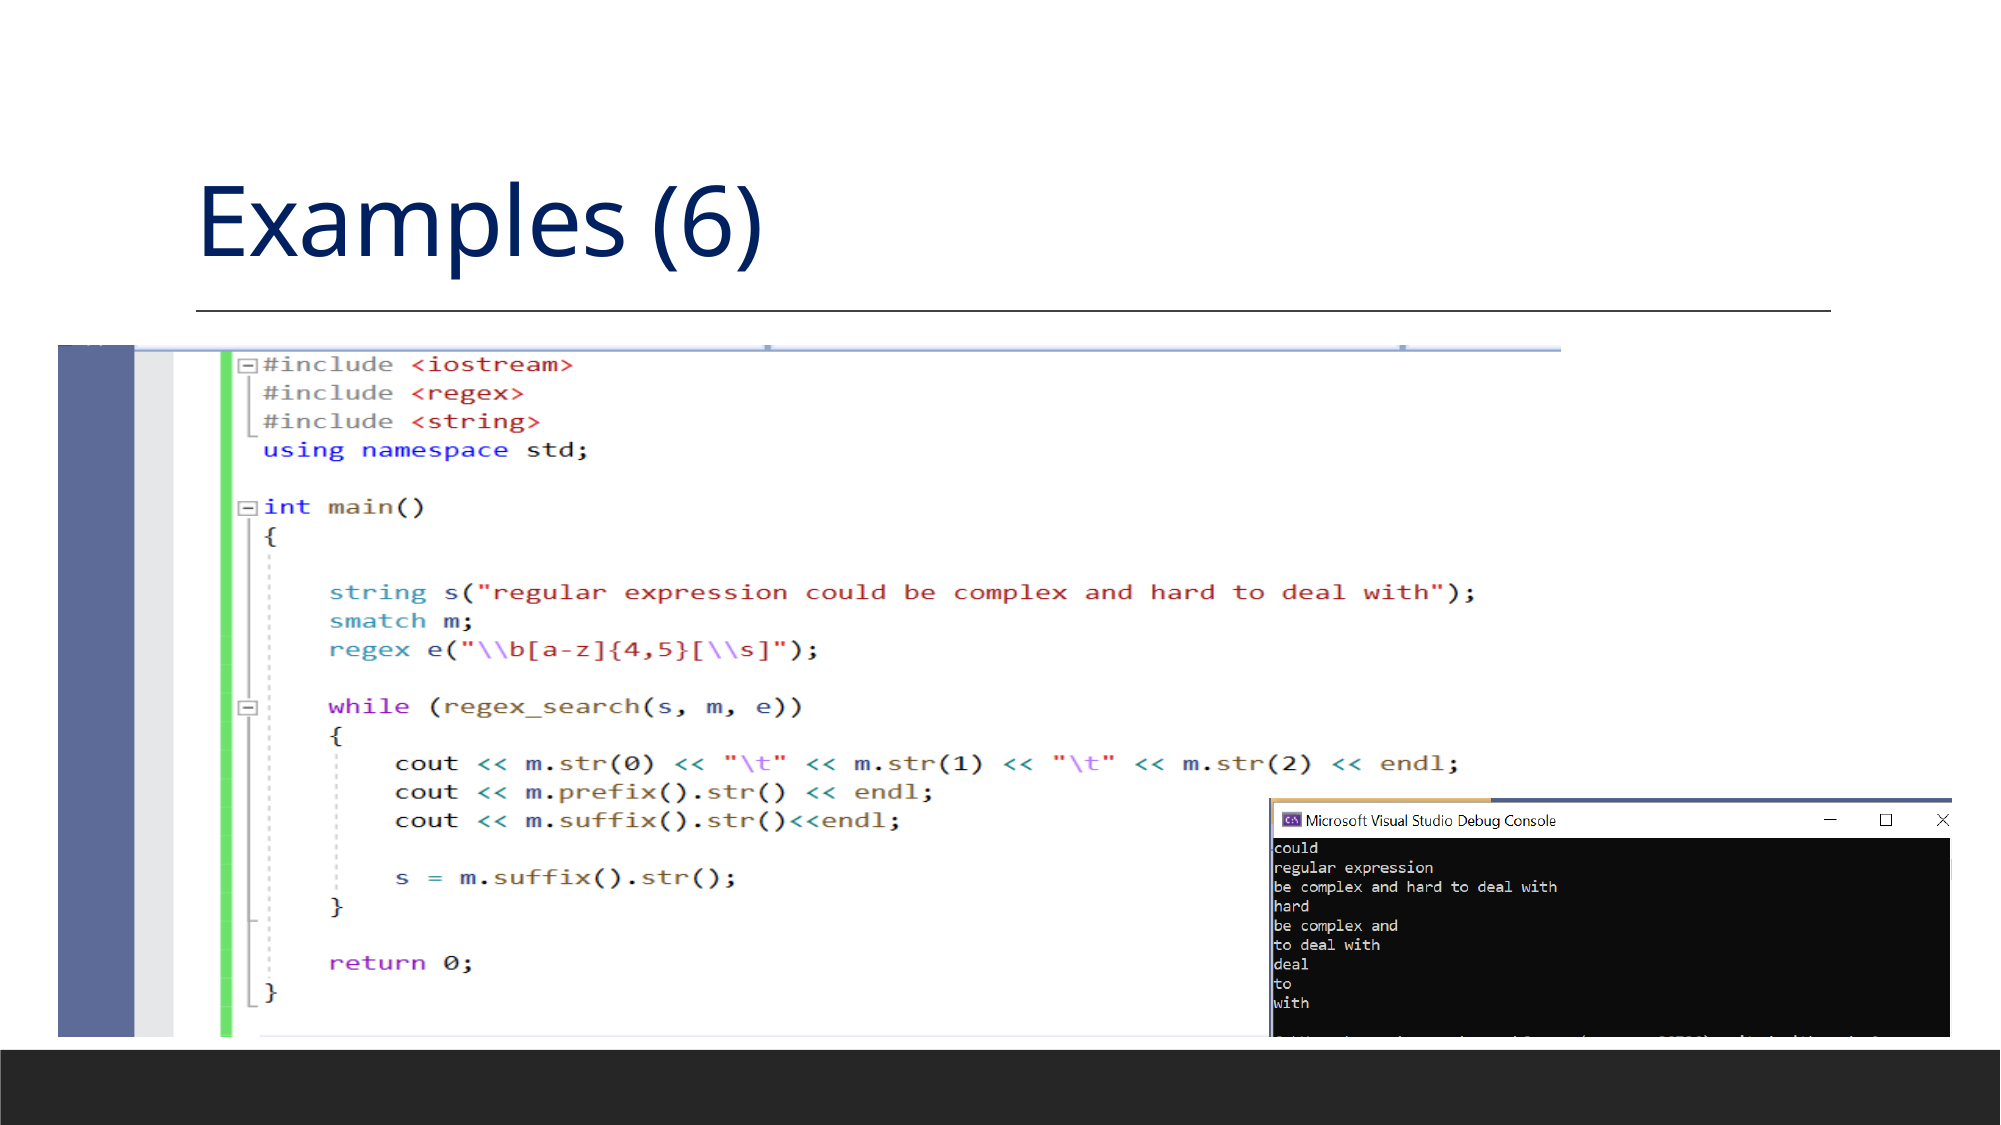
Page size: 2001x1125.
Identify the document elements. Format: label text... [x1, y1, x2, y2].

title Examples (6) [180, 47, 1830, 285]
picture [57, 345, 1952, 1038]
